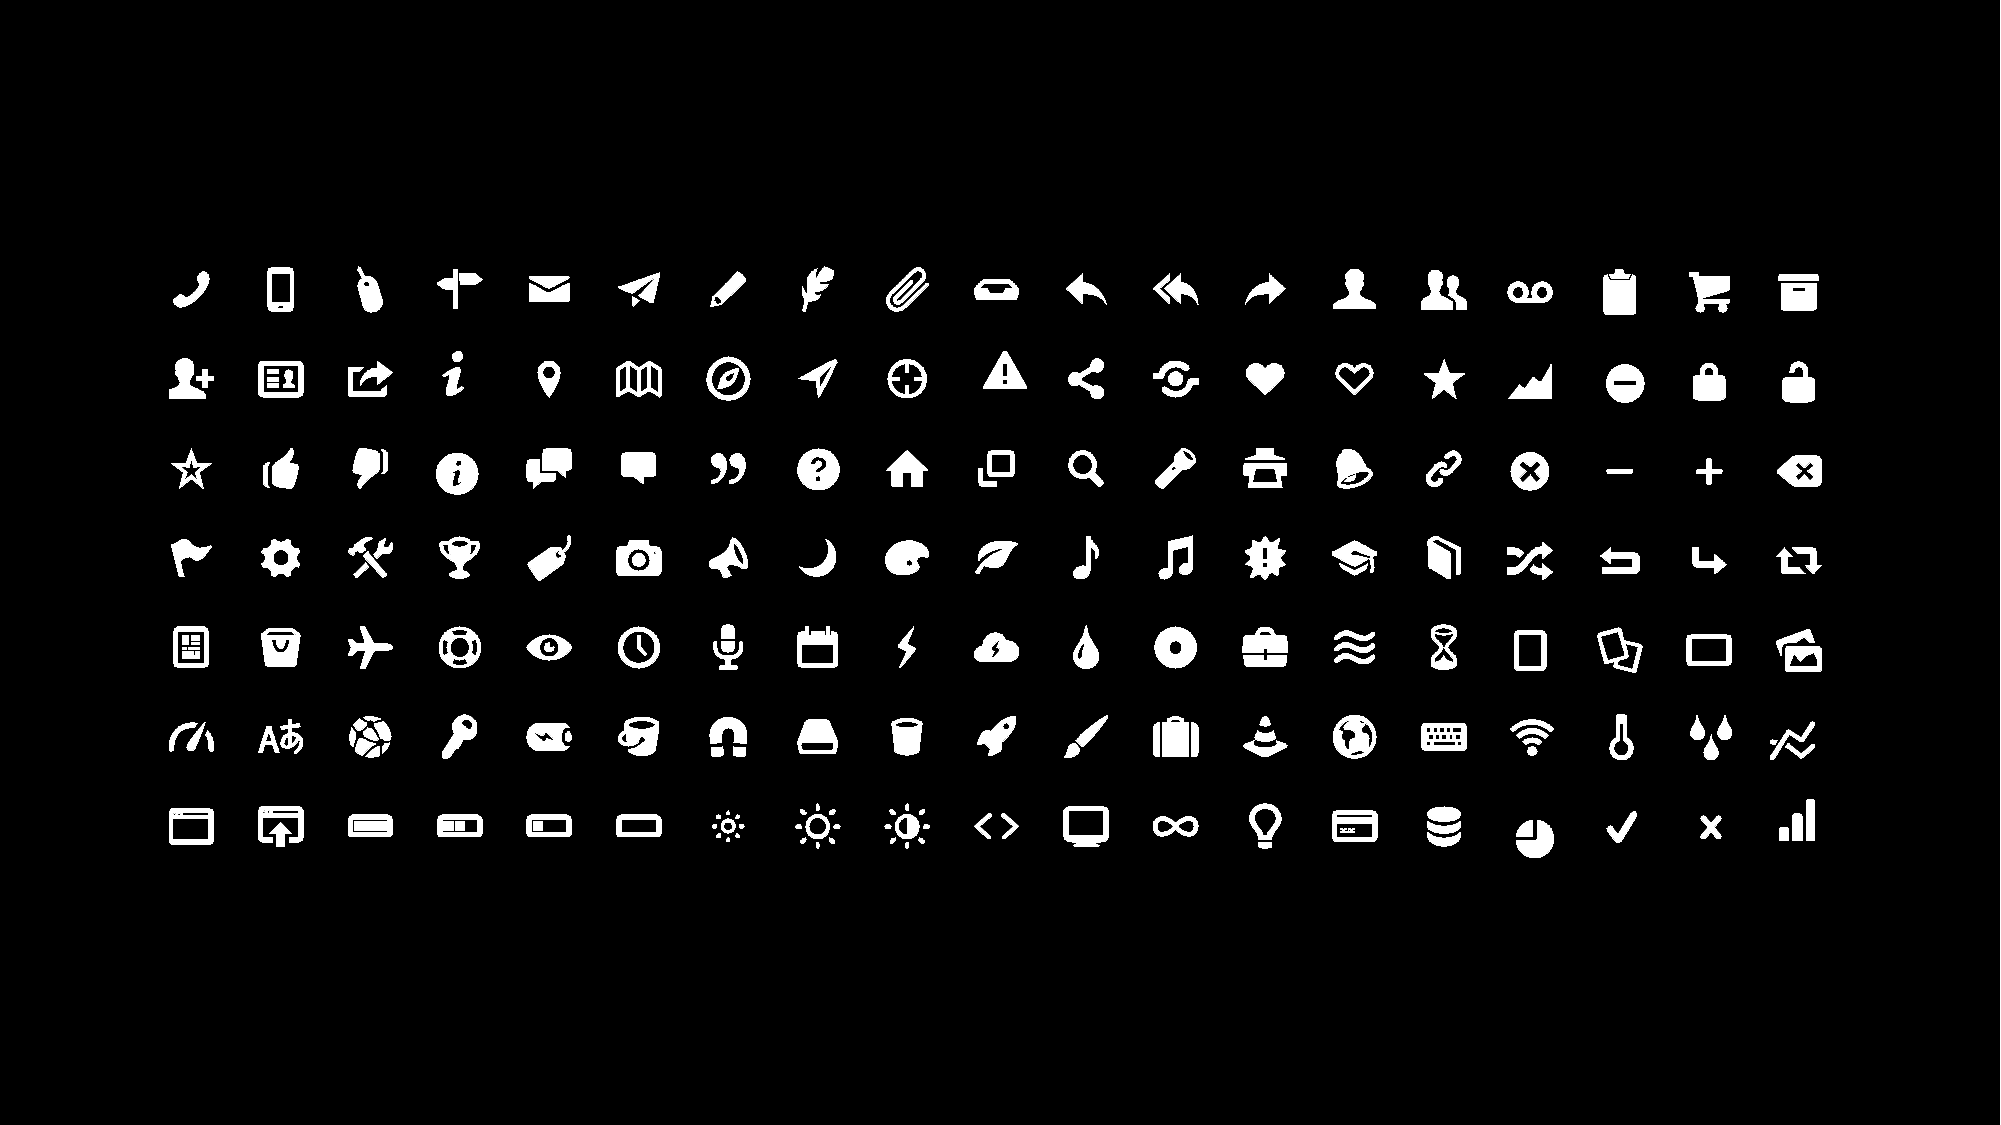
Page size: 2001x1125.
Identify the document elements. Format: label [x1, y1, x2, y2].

text_box [616, 361, 662, 398]
text_box [1333, 715, 1377, 759]
text_box [439, 536, 480, 579]
text_box [711, 746, 724, 757]
text_box [1162, 716, 1189, 757]
text_box [437, 814, 483, 837]
text_box [983, 351, 1027, 389]
text_box [1332, 810, 1378, 842]
text_box [196, 369, 214, 388]
text_box [169, 722, 198, 752]
text_box [1606, 364, 1645, 403]
text_box [171, 539, 212, 577]
text_box [1778, 274, 1819, 281]
text_box [884, 824, 892, 829]
text_box [706, 356, 751, 401]
text_box [1693, 363, 1726, 401]
text_box [1334, 653, 1375, 664]
text_box [352, 448, 380, 489]
text_box [1516, 728, 1549, 739]
text_box [1245, 273, 1286, 305]
text_box [1245, 448, 1285, 460]
text_box [802, 266, 834, 312]
text_box [1781, 283, 1817, 311]
text_box [1421, 723, 1467, 751]
text_box [1779, 827, 1789, 841]
text_box [186, 722, 206, 751]
text_box [374, 721, 392, 741]
text_box [617, 626, 660, 669]
text_box [169, 358, 206, 399]
text_box [891, 718, 923, 756]
text_box [437, 269, 458, 309]
text_box [349, 727, 356, 747]
text_box [1249, 803, 1282, 840]
text_box [1776, 629, 1815, 656]
text_box [1770, 721, 1815, 760]
text_box [1692, 547, 1727, 574]
text_box [526, 723, 570, 751]
text_box [1153, 816, 1199, 837]
text_box [1792, 813, 1803, 841]
text_box [382, 742, 390, 754]
text_box [1339, 563, 1368, 576]
text_box [616, 814, 662, 837]
text_box [1259, 716, 1271, 727]
text_box [918, 837, 925, 844]
text_box [459, 273, 483, 285]
text_box [1527, 746, 1538, 756]
text_box [258, 361, 304, 398]
text_box [1066, 273, 1107, 305]
text_box [1336, 449, 1373, 489]
text_box [1332, 540, 1377, 573]
text_box [895, 814, 920, 839]
text_box [833, 824, 841, 829]
text_box [1258, 842, 1272, 849]
text_box [526, 814, 572, 837]
text_box [353, 718, 367, 731]
text_box [348, 814, 393, 837]
text_box [987, 450, 1015, 477]
text_box [1510, 719, 1554, 732]
text_box [1168, 371, 1183, 386]
text_box [363, 727, 379, 741]
text_box [348, 537, 373, 556]
text_box [1439, 450, 1462, 476]
text_box [711, 453, 727, 484]
text_box [713, 624, 743, 670]
text_box [632, 296, 640, 307]
text_box [1063, 806, 1109, 847]
text_box [1792, 547, 1822, 574]
text_box [798, 359, 838, 398]
text_box [272, 448, 299, 489]
text_box [829, 809, 836, 815]
text_box [263, 462, 270, 488]
text_box [173, 271, 210, 308]
text_box [800, 809, 807, 815]
text_box [1427, 806, 1461, 822]
text_box [1073, 536, 1099, 579]
text_box [1507, 542, 1553, 575]
text_box [1700, 815, 1722, 839]
text_box [1514, 630, 1547, 671]
text_box [709, 717, 747, 744]
text_box [1427, 821, 1461, 834]
text_box [797, 448, 840, 490]
text_box [269, 822, 292, 847]
text_box [1153, 361, 1190, 379]
text_box [1782, 361, 1815, 403]
text_box [1507, 281, 1553, 303]
text_box [733, 746, 746, 757]
text_box [1243, 730, 1288, 757]
text_box [1776, 547, 1806, 574]
text_box [1689, 272, 1730, 313]
text_box [439, 626, 481, 668]
text_box [1158, 535, 1193, 580]
text_box [800, 837, 807, 844]
text_box [1516, 820, 1554, 858]
text_box [537, 361, 561, 398]
text_box [542, 448, 572, 478]
text_box [355, 738, 376, 756]
text_box [1522, 737, 1542, 745]
text_box [173, 626, 209, 668]
text_box [1335, 363, 1374, 395]
text_box [381, 449, 388, 474]
text_box [978, 468, 997, 487]
text_box [710, 271, 746, 307]
text_box [565, 731, 572, 742]
text_box [1431, 624, 1457, 670]
text_box [616, 540, 662, 576]
text_box [1703, 734, 1719, 760]
text_box [1421, 270, 1453, 310]
text_box [442, 714, 477, 759]
text_box [1064, 715, 1108, 758]
text_box [1155, 448, 1196, 489]
text_box [1606, 469, 1633, 474]
text_box [1777, 455, 1822, 487]
text_box [171, 448, 212, 489]
text_box [1243, 655, 1287, 667]
text_box [205, 730, 214, 752]
text_box [529, 276, 570, 289]
text_box [280, 719, 303, 754]
text_box [1153, 273, 1170, 304]
text_box [1427, 832, 1461, 847]
text_box [365, 746, 380, 758]
text_box [621, 452, 656, 484]
text_box [890, 837, 896, 844]
text_box [348, 626, 393, 669]
text_box [526, 459, 556, 489]
text_box [974, 279, 1019, 300]
text_box [1690, 715, 1705, 740]
text_box [261, 539, 300, 577]
text_box [797, 626, 838, 668]
text_box [1717, 715, 1732, 740]
text_box [1600, 547, 1640, 574]
text_box [1609, 714, 1634, 760]
text_box [797, 719, 838, 754]
text_box [348, 367, 387, 397]
text_box [885, 540, 929, 575]
text_box [258, 726, 280, 753]
text_box [1447, 275, 1467, 310]
text_box [1334, 642, 1375, 653]
text_box [360, 361, 393, 386]
text_box [709, 537, 748, 578]
text_box [1068, 450, 1104, 487]
text_box [1001, 813, 1019, 839]
text_box [799, 539, 836, 577]
text_box [1068, 358, 1104, 399]
text_box [1686, 634, 1732, 666]
text_box [1334, 630, 1375, 641]
text_box [1597, 627, 1643, 673]
text_box [442, 367, 464, 396]
text_box [618, 717, 659, 756]
text_box [1191, 722, 1199, 757]
text_box [1603, 269, 1636, 315]
text_box [1427, 536, 1461, 579]
text_box [1510, 452, 1549, 491]
text_box [1154, 626, 1197, 669]
text_box [1785, 646, 1822, 672]
text_box [898, 626, 916, 668]
text_box [1333, 269, 1376, 309]
text_box [1806, 799, 1815, 841]
text_box [974, 813, 992, 839]
text_box [357, 266, 383, 313]
text_box [975, 541, 1018, 574]
text_box [267, 267, 294, 312]
text_box [261, 628, 301, 667]
text_box [977, 716, 1016, 756]
text_box [169, 808, 214, 845]
text_box [1073, 625, 1099, 669]
text_box [618, 272, 660, 303]
text_box [886, 450, 928, 487]
text_box [1426, 461, 1447, 487]
text_box [353, 538, 393, 578]
text_box [886, 267, 929, 312]
text_box [529, 283, 570, 302]
text_box [258, 806, 304, 843]
text_box [452, 351, 463, 362]
text_box [721, 818, 736, 834]
text_box [1162, 378, 1199, 398]
text_box [887, 359, 927, 398]
text_box [1696, 458, 1723, 485]
text_box [1246, 363, 1285, 395]
text_box [1153, 722, 1160, 757]
text_box [829, 837, 835, 844]
text_box [527, 535, 571, 581]
text_box [1243, 463, 1287, 488]
text_box [1530, 563, 1553, 580]
text_box [805, 814, 830, 839]
text_box [889, 809, 896, 815]
text_box [1508, 364, 1552, 399]
text_box [1242, 627, 1288, 653]
text_box [729, 453, 746, 484]
text_box [363, 716, 381, 722]
text_box [974, 632, 1019, 662]
text_box [1424, 359, 1465, 399]
text_box [1164, 273, 1199, 305]
text_box [1606, 811, 1637, 843]
text_box [1245, 536, 1286, 580]
text_box [436, 453, 479, 495]
text_box [526, 634, 572, 661]
